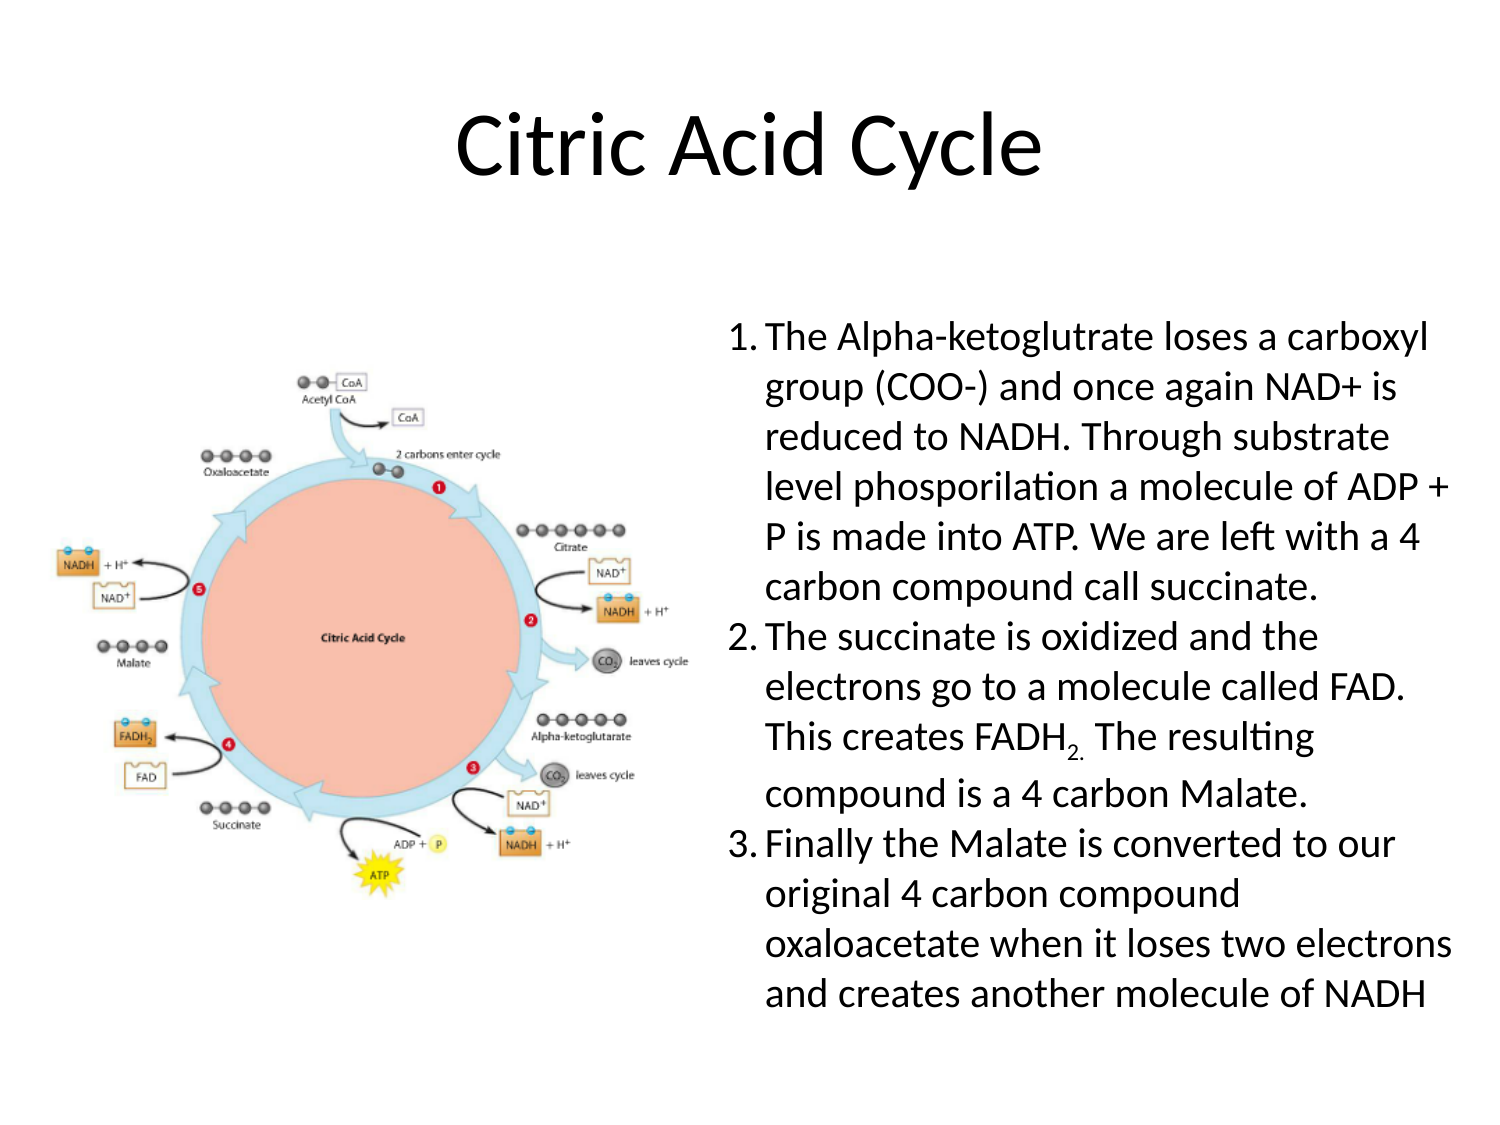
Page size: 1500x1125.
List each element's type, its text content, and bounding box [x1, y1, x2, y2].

picture [24, 349, 731, 901]
text_box The Alpha-ketoglutrate loses a carboxyl group (COO-) and once again NAD+ is reduced to NADH. Through substrate level phosporilation a molecule of ADP + P is made into ATP. We are left with a 4 carbon compound call succinate. The succinate is oxidized and the electrons go to a molecule called FAD. This creates FADH2. The resulting compound is a 4 carbon Malate. Finally the Malate is converted to our original 4 carbon compound oxaloacetate when it loses two electrons and creates another molecule of NADH [712, 301, 1475, 1023]
title Citric Acid Cycle [75, 45, 1425, 233]
